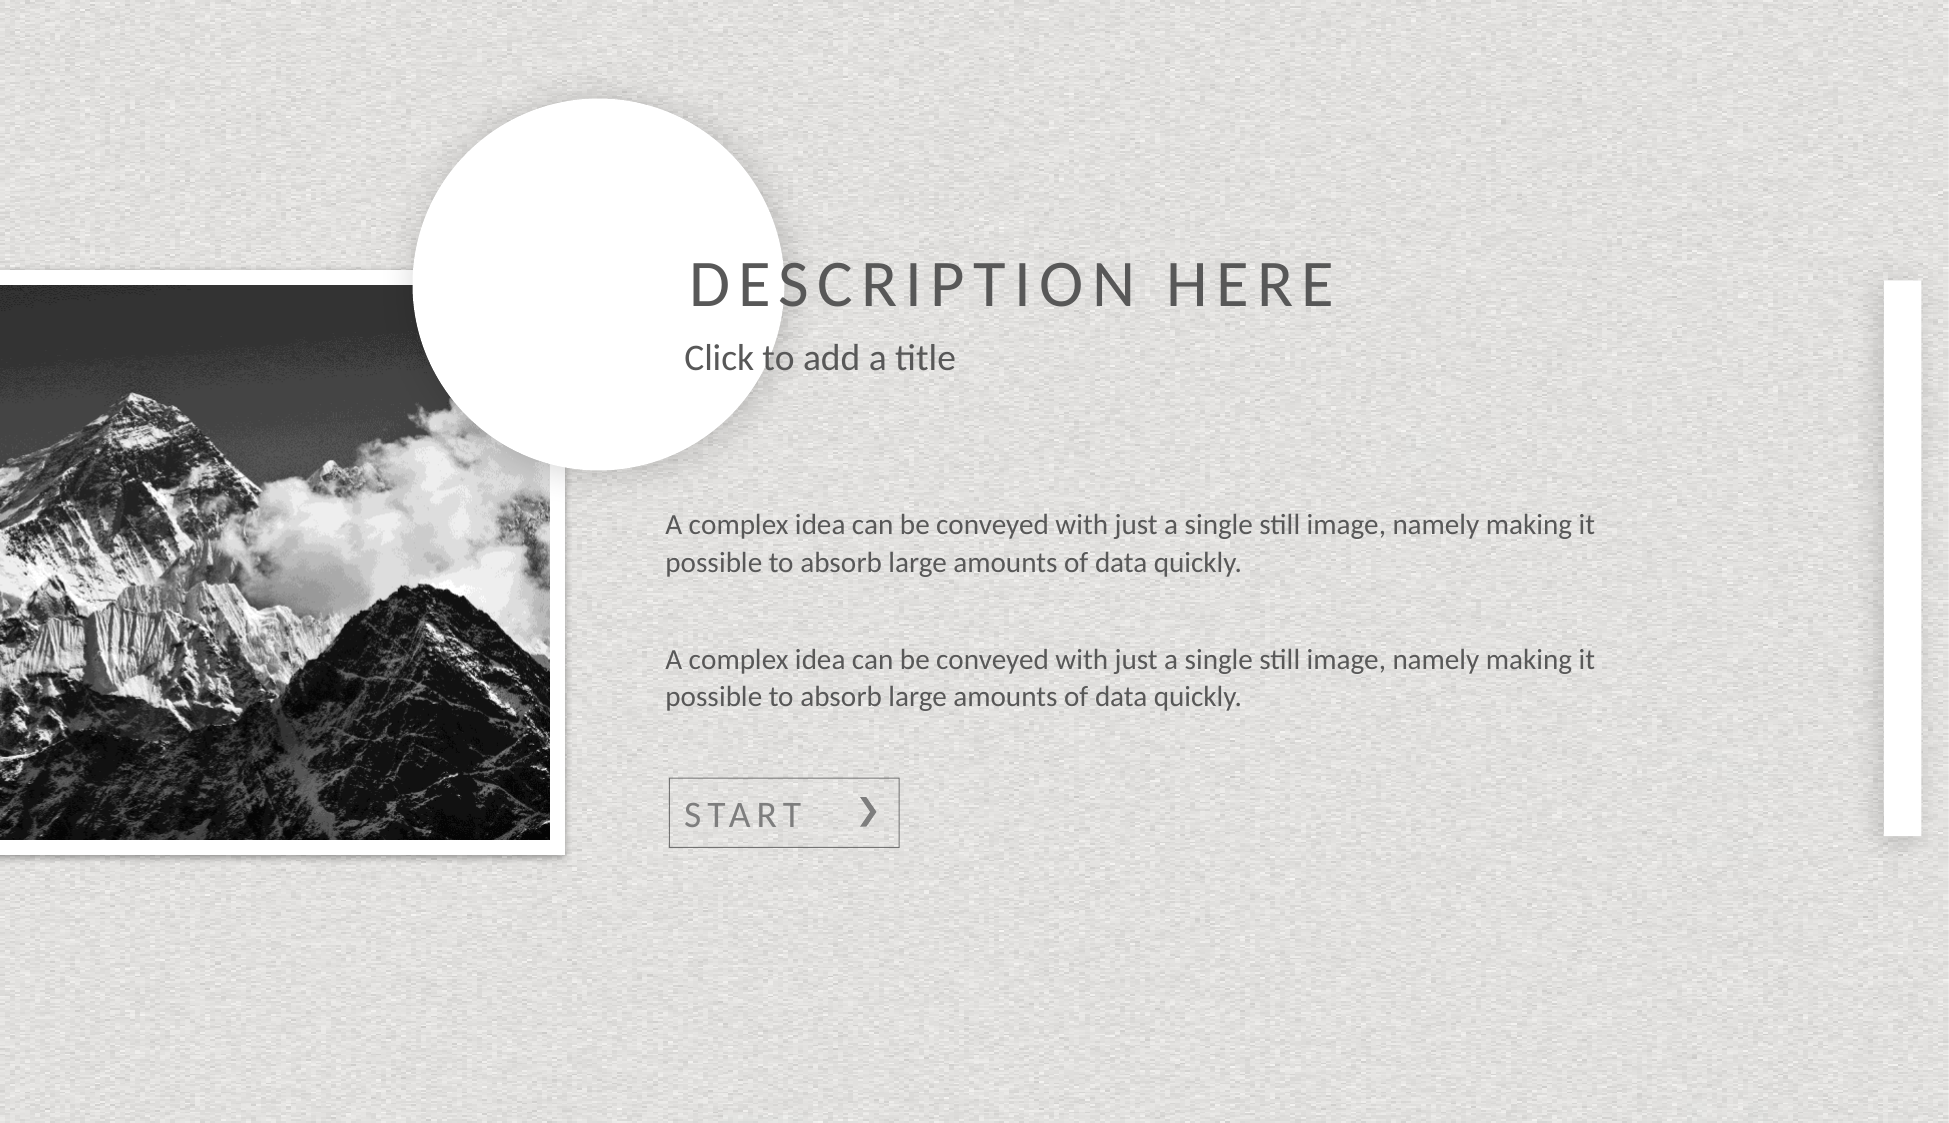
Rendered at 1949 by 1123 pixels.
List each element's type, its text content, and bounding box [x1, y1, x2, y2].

picture [0, 0, 1949, 1123]
text_box [1883, 280, 1922, 837]
text_box A complex idea can be conveyed with just a single still image, namely making it possible to absorb large amounts of data quickly. [650, 495, 1657, 586]
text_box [669, 777, 900, 848]
text_box A complex idea can be conveyed with just a single still image, namely making it possible to absorb large amounts of data quickly. [650, 630, 1657, 720]
picture [0, 284, 551, 841]
text_box [412, 98, 777, 471]
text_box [650, 232, 1374, 387]
